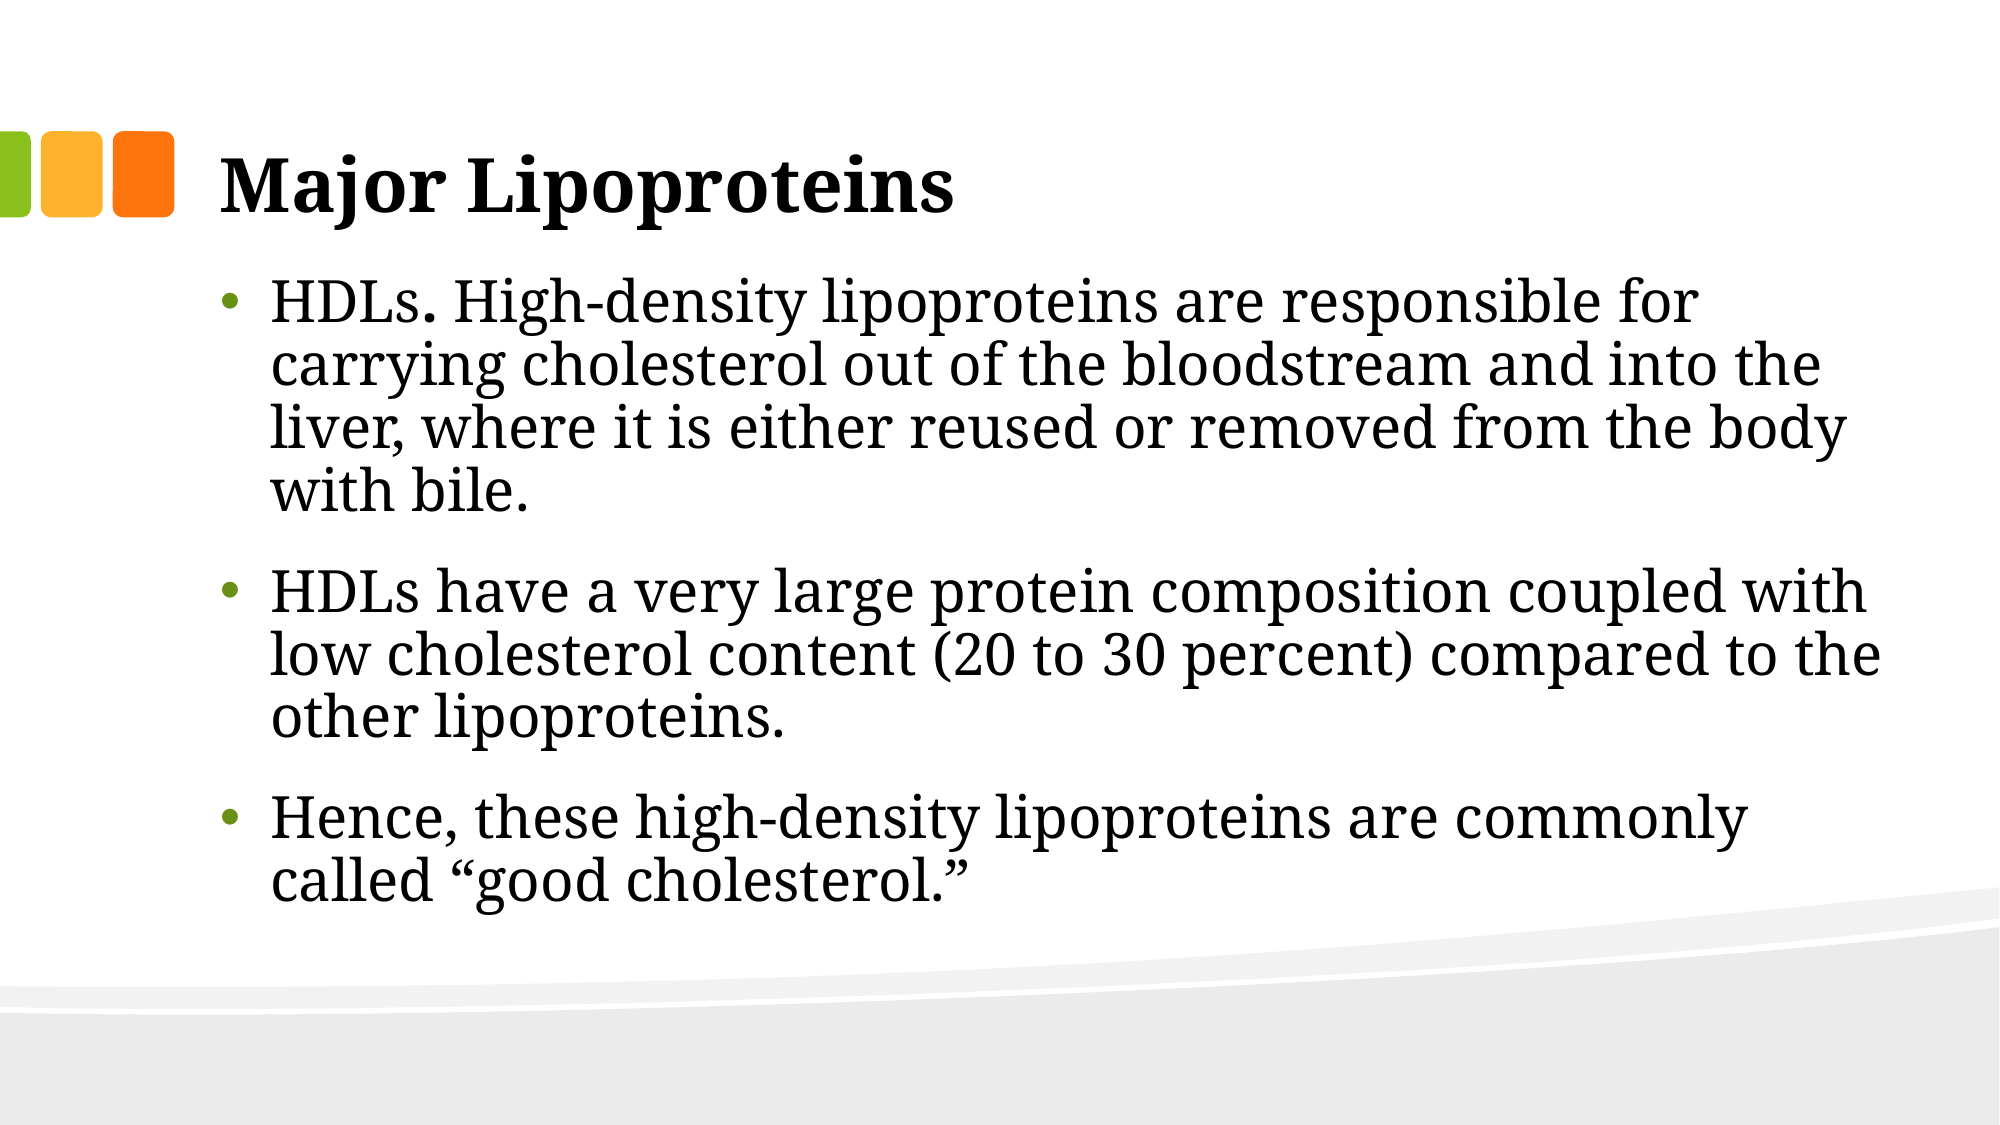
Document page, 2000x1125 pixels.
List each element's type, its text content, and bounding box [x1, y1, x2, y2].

title Major Lipoproteins [199, 24, 1800, 238]
list HDLs. High-density lipoproteins are responsible for carrying cholesterol out of the bloodstream and into the liver, where it is either reused or removed from the body with bile. HDLs have a very large protein composition coupled with low cholesterol content (20 to 30 percent) compared to the other lipoproteins. Hence, these high-density lipoproteins are commonly called “good cholesterol.” [199, 262, 1913, 1013]
